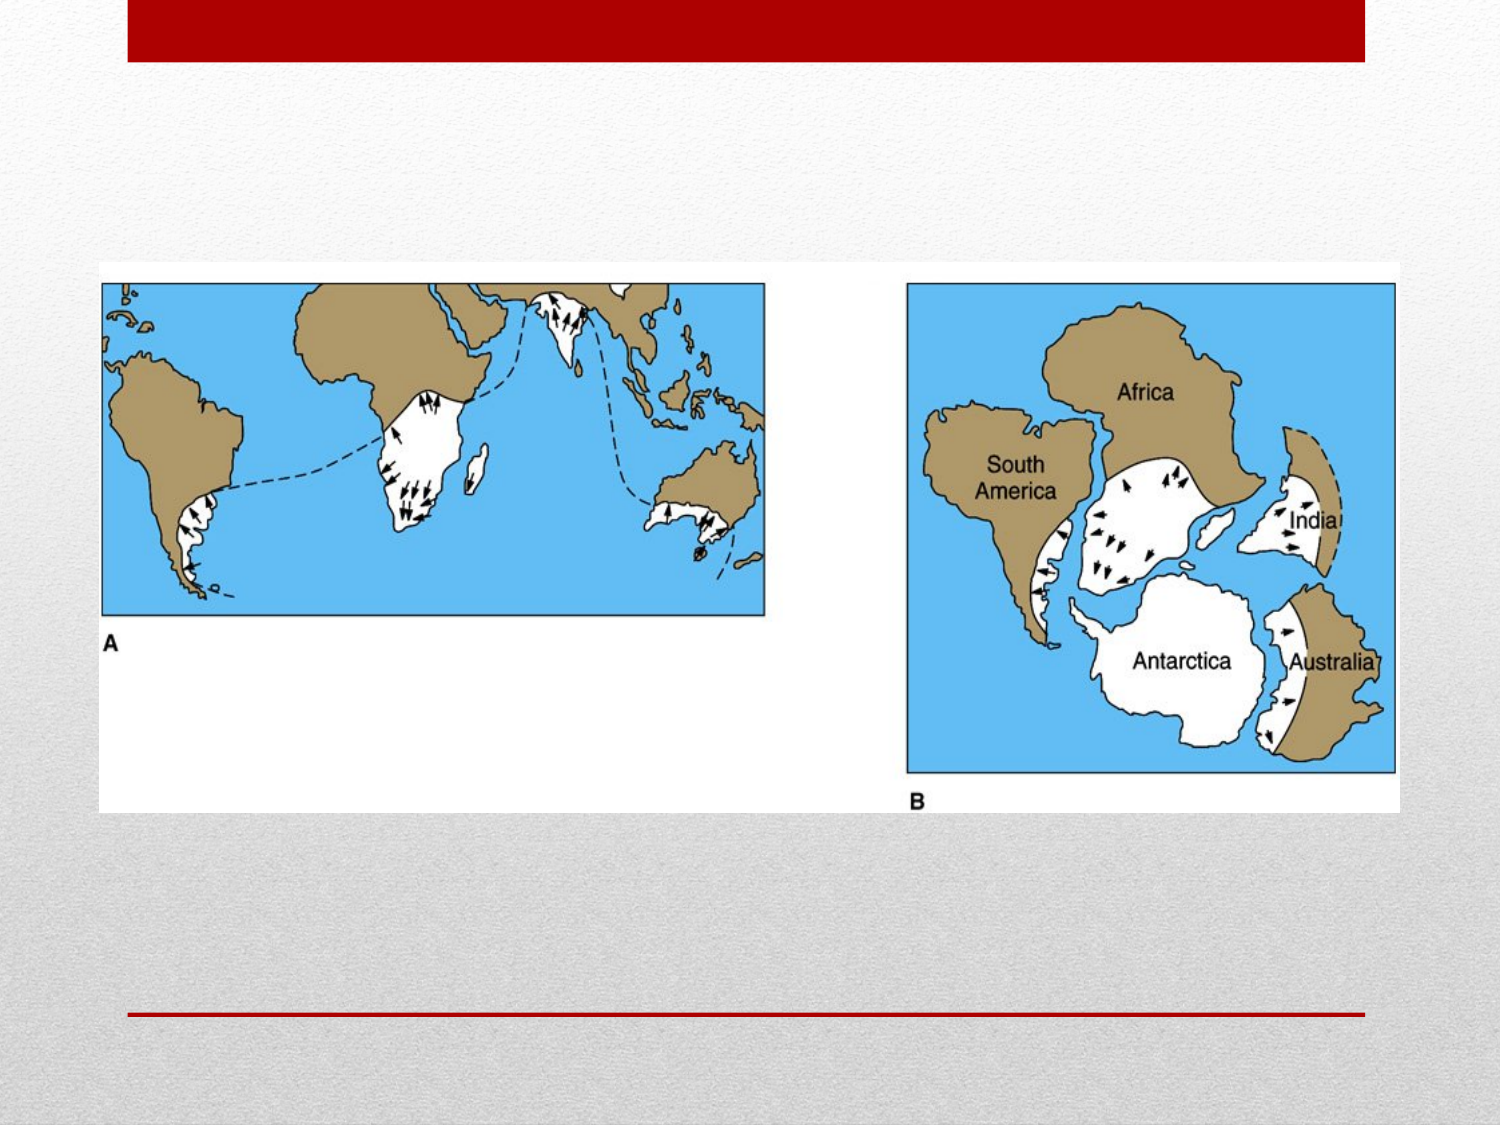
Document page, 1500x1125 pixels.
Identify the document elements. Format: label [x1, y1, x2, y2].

picture [99, 261, 1401, 814]
